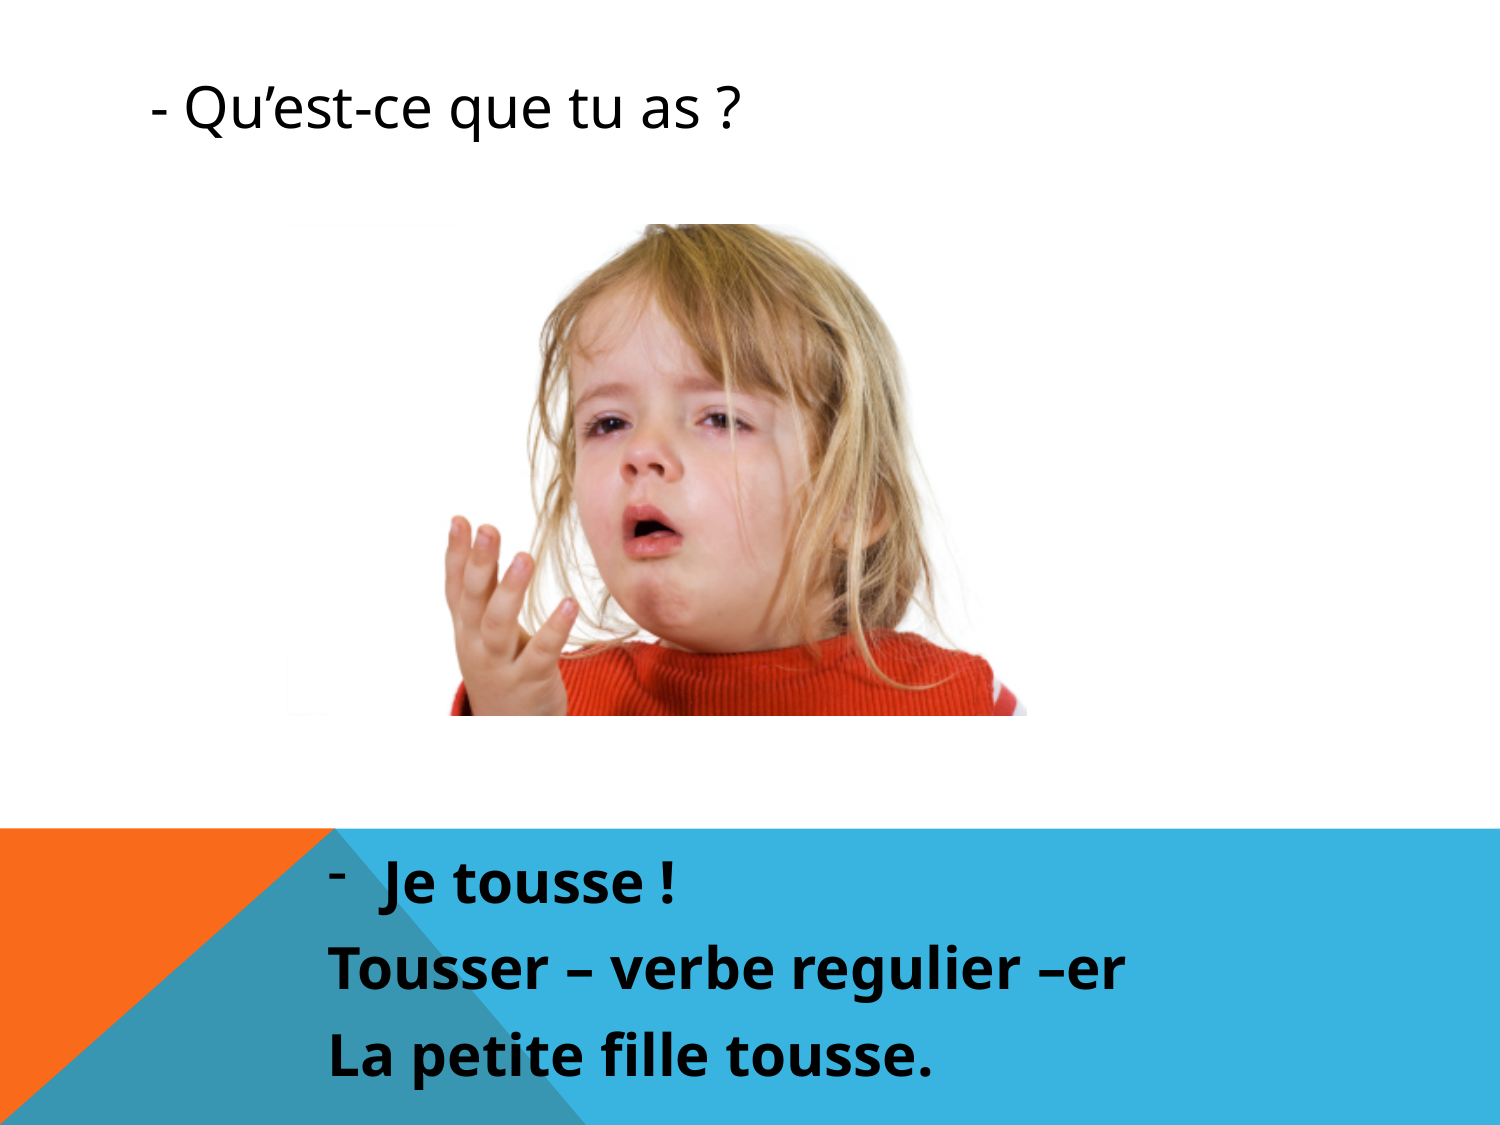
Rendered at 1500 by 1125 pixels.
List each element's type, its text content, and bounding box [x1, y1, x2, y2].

title - Qu’est-ce que tu as ? [135, 60, 1369, 150]
picture [287, 224, 1028, 716]
list Je tousse ! Tousser – verbe regulier –er La petite fille tousse. [312, 837, 1450, 1113]
